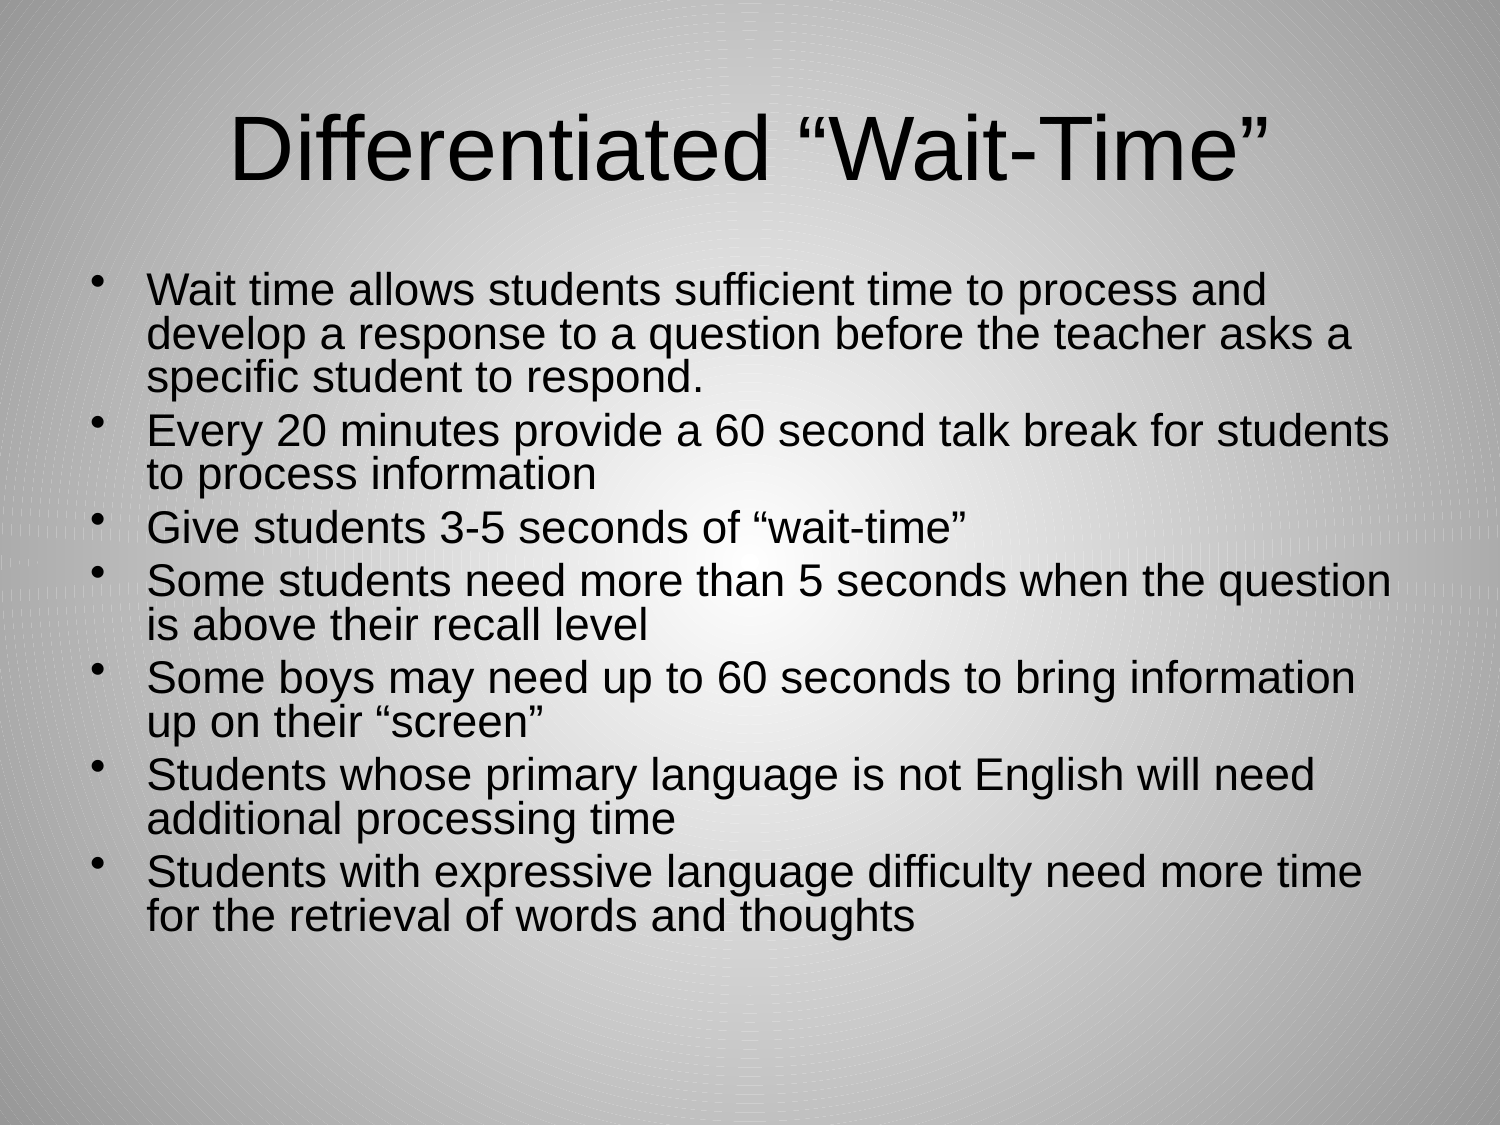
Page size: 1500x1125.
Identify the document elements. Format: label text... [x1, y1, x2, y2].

title Differentiated “Wait-Time” [74, 49, 1426, 238]
list Wait time allows students sufficient time to process and develop a response to a question before the teacher asks a specific student to respond. Every 20 minutes provide a 60 second talk break for students to process information Give students 3-5 seconds of “wait-time” Some students need more than 5 seconds when the question is above their recall level Some boys may need up to 60 seconds to bring information up on their “screen” Students whose primary language is not English will need additional processing time Students with expressive language difficulty need more time for the retrieval of words and thoughts [74, 262, 1426, 1006]
